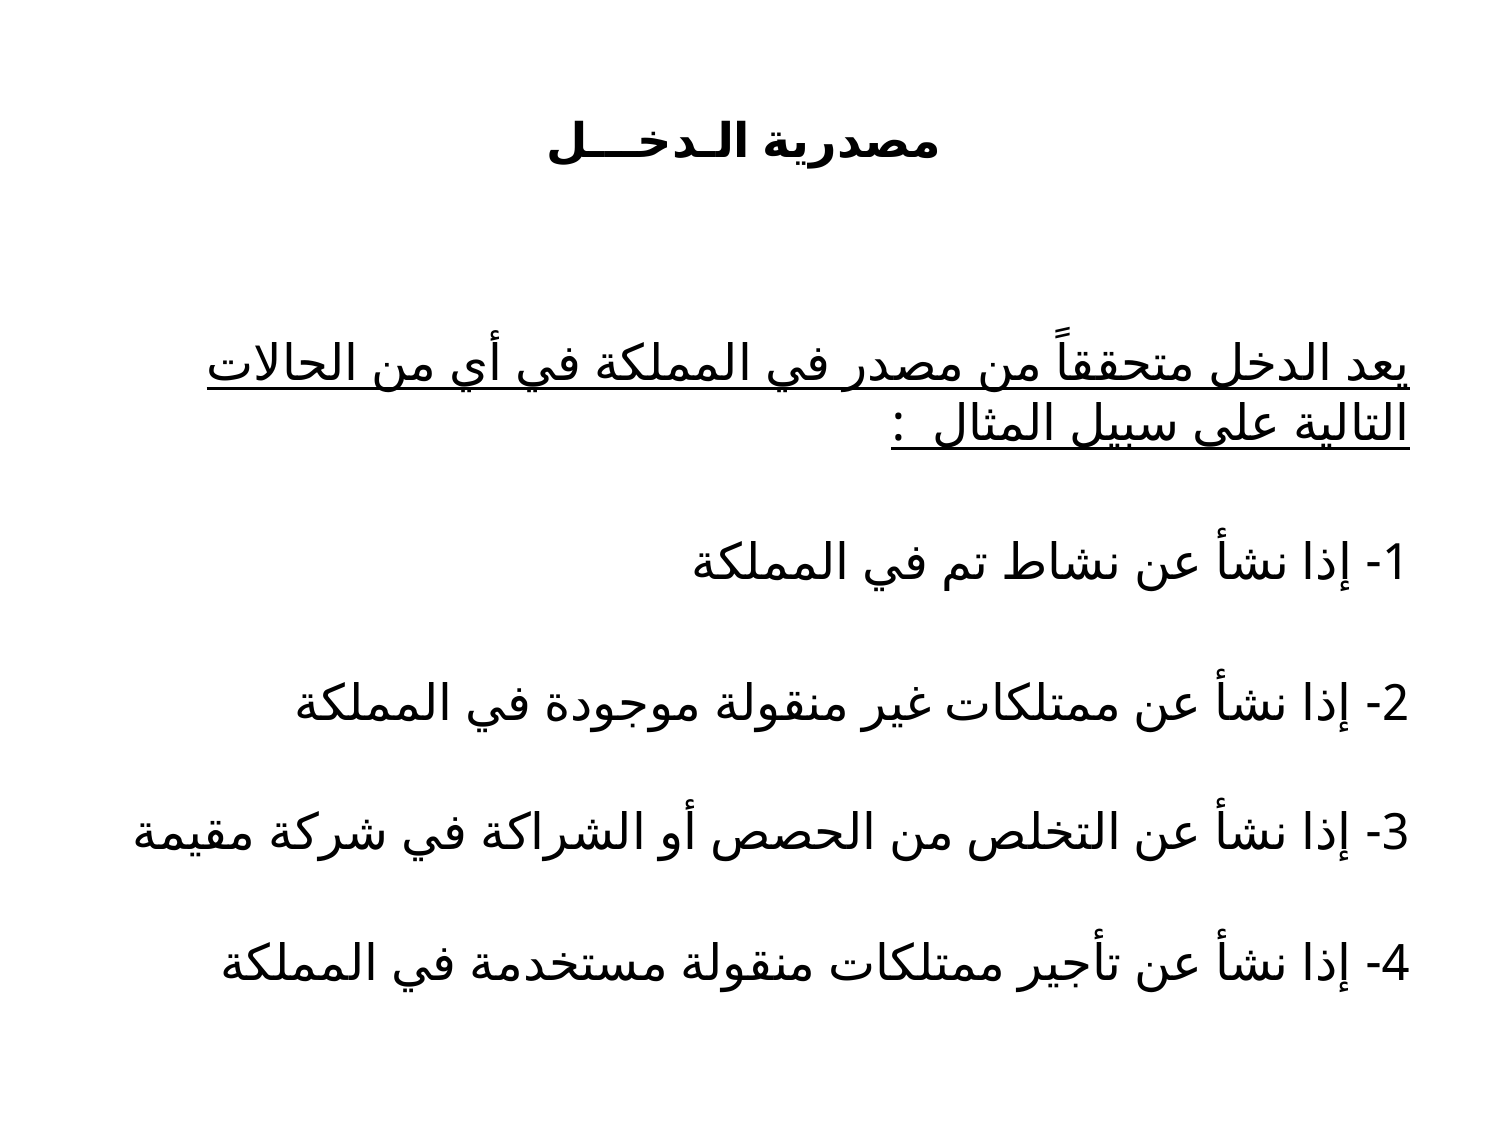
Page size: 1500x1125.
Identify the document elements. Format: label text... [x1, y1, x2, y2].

list يعد الدخل متحققاً من مصدر في المملكة في أي من الحالات التالية على سبيل المثال : 1- إذا نشأ عن نشاط تم في المملكة 2- إذا نشأ عن ممتلكات غير منقولة موجودة في المملكة 3- إذا نشأ عن التخلص من الحصص أو الشراكة في شركة مقيمة 4- إذا نشأ عن تأجير ممتلكات منقولة مستخدمة في المملكة [75, 262, 1425, 1005]
title مصدرية الـدخـــل [75, 45, 1425, 233]
